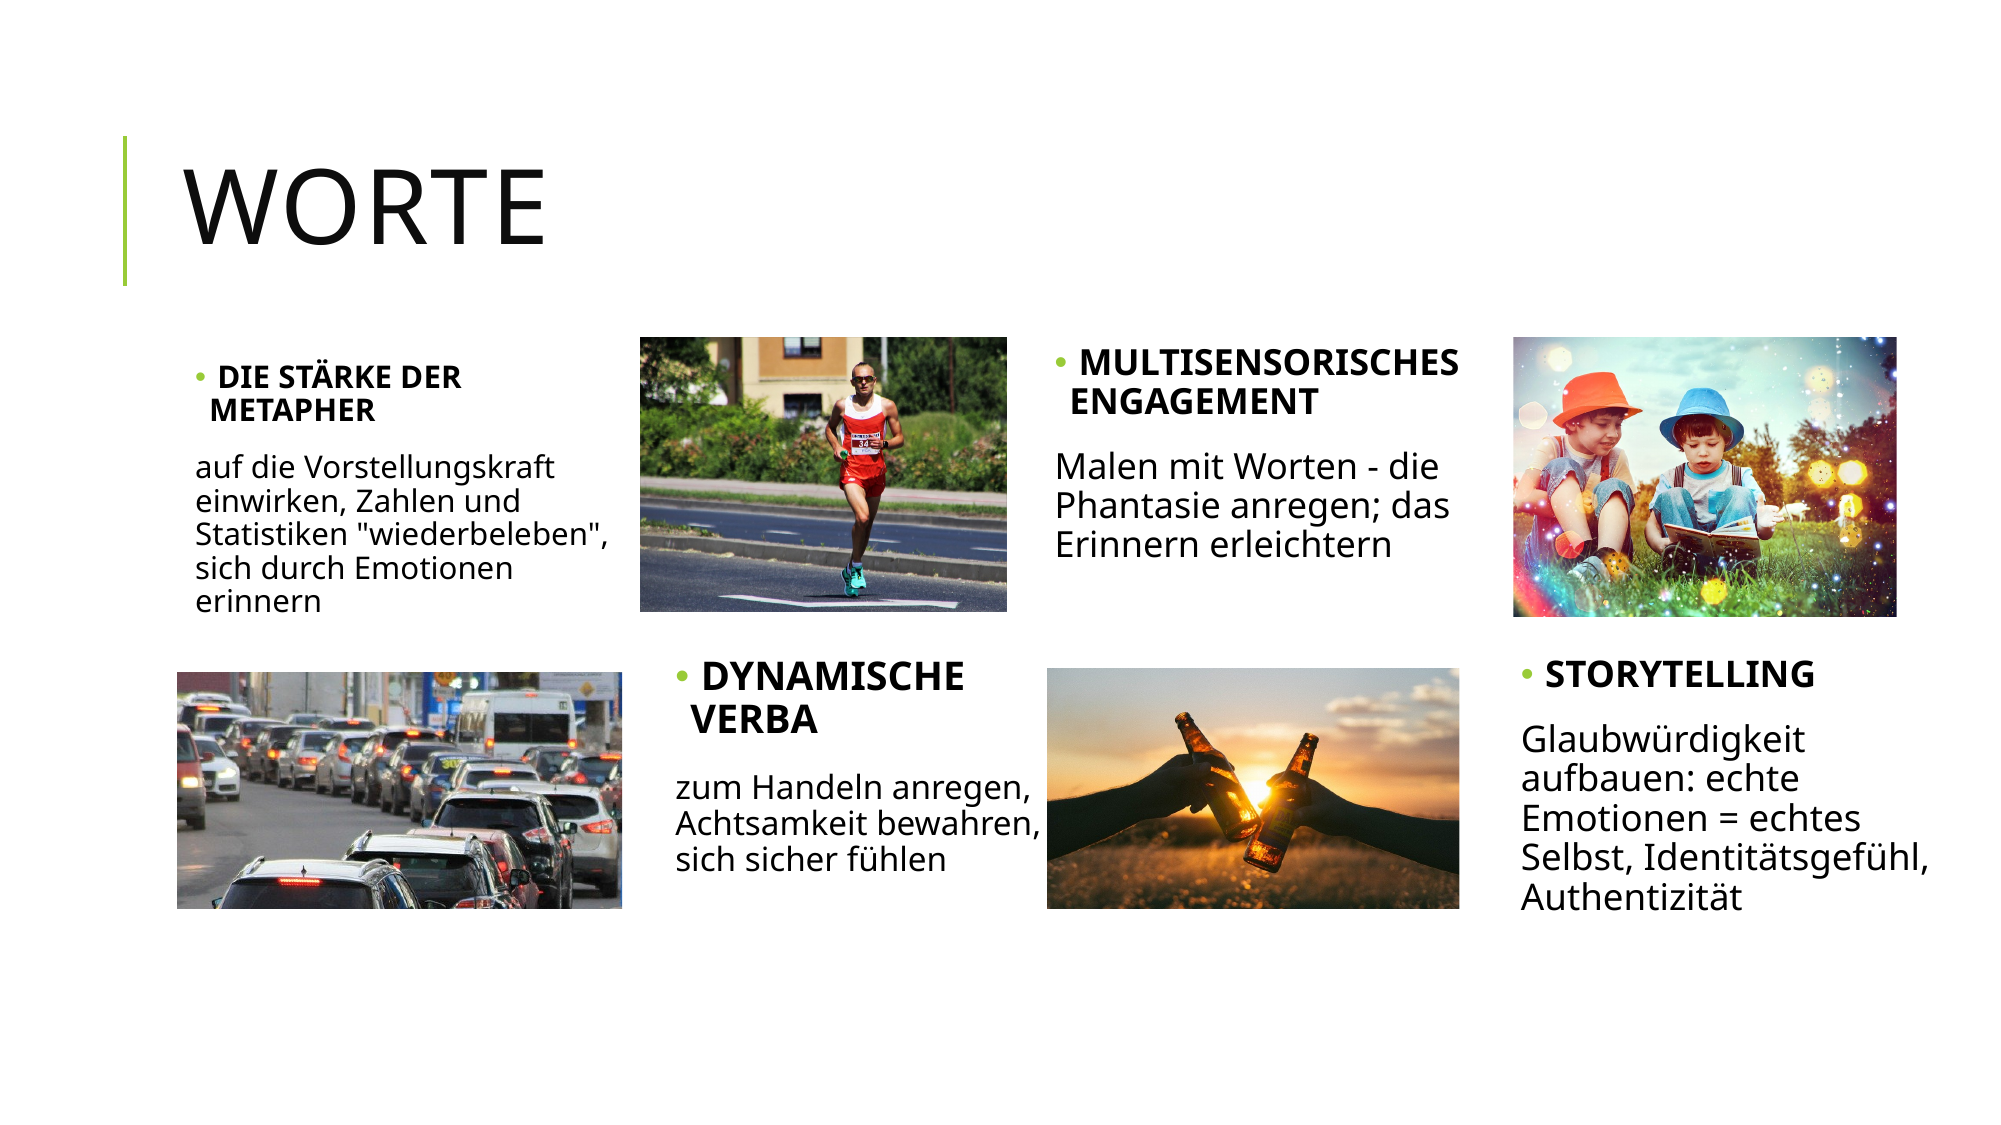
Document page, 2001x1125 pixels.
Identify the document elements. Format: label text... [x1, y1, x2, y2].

title WORTE [168, 91, 1763, 338]
text_box STORYTELLING Glaubwürdigkeit aufbauen: echte Emotionen = echtes Selbst, Identitätsgefühl, Authentizität [1513, 648, 1952, 929]
picture [1513, 337, 1897, 617]
picture [1046, 668, 1460, 909]
text_box MULTISENSORISCHES ENGAGEMENT Malen mit Worten - die Phantasie anregen; das Erinnern erleichtern [1047, 337, 1480, 629]
picture [170, 672, 623, 909]
picture [640, 337, 1008, 612]
list DIE STÄRKE DER METAPHER auf die Vorstellungskraft einwirken, Zahlen und Statistiken "wiederbeleben", sich durch Emotionen erinnern [187, 353, 627, 629]
text_box DYNAMISCHE VERBA zum Handeln anregen, Achtsamkeit bewahren, sich sicher fühlen [667, 649, 1088, 943]
